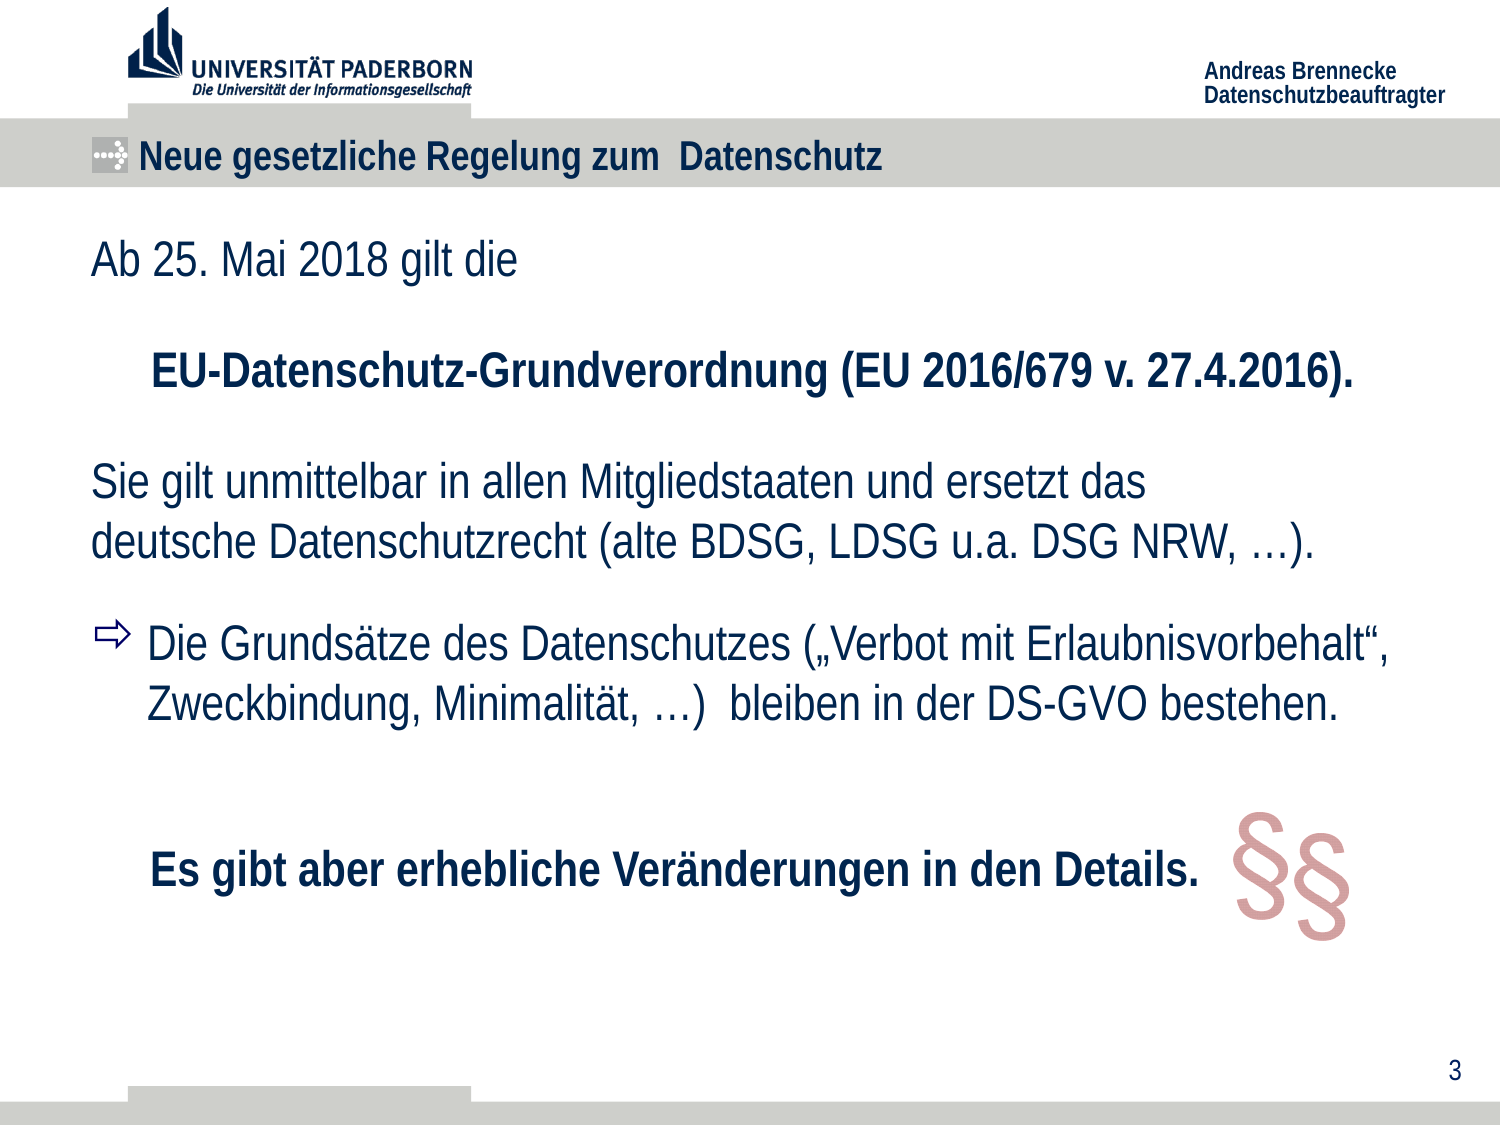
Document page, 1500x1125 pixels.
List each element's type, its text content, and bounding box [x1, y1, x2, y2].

picture [128, 7, 472, 98]
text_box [1233, 812, 1349, 941]
list Ab 25. Mai 2018 gilt die EU-Datenschutz-Grundverordnung (EU 2016/679 v. 27.4.2016). Sie gilt unmittelbar in allen Mitgliedstaaten und ersetzt das deutsche Datenschutzrecht (alte BDSG, LDSG u.a. DSG NRW, …). Die Grundsätze des Datenschutzes („Verbot mit Erlaubnisvorbehalt“, Zweckbindung, Minimalität, …) bleiben in der DS-GVO bestehen. Es gibt aber erhebliche Veränderungen in den Details. [75, 218, 1468, 1073]
title Neue gesetzliche Regelung zum Datenschutz [123, 122, 1430, 186]
text_box 3 [1144, 1043, 1477, 1109]
